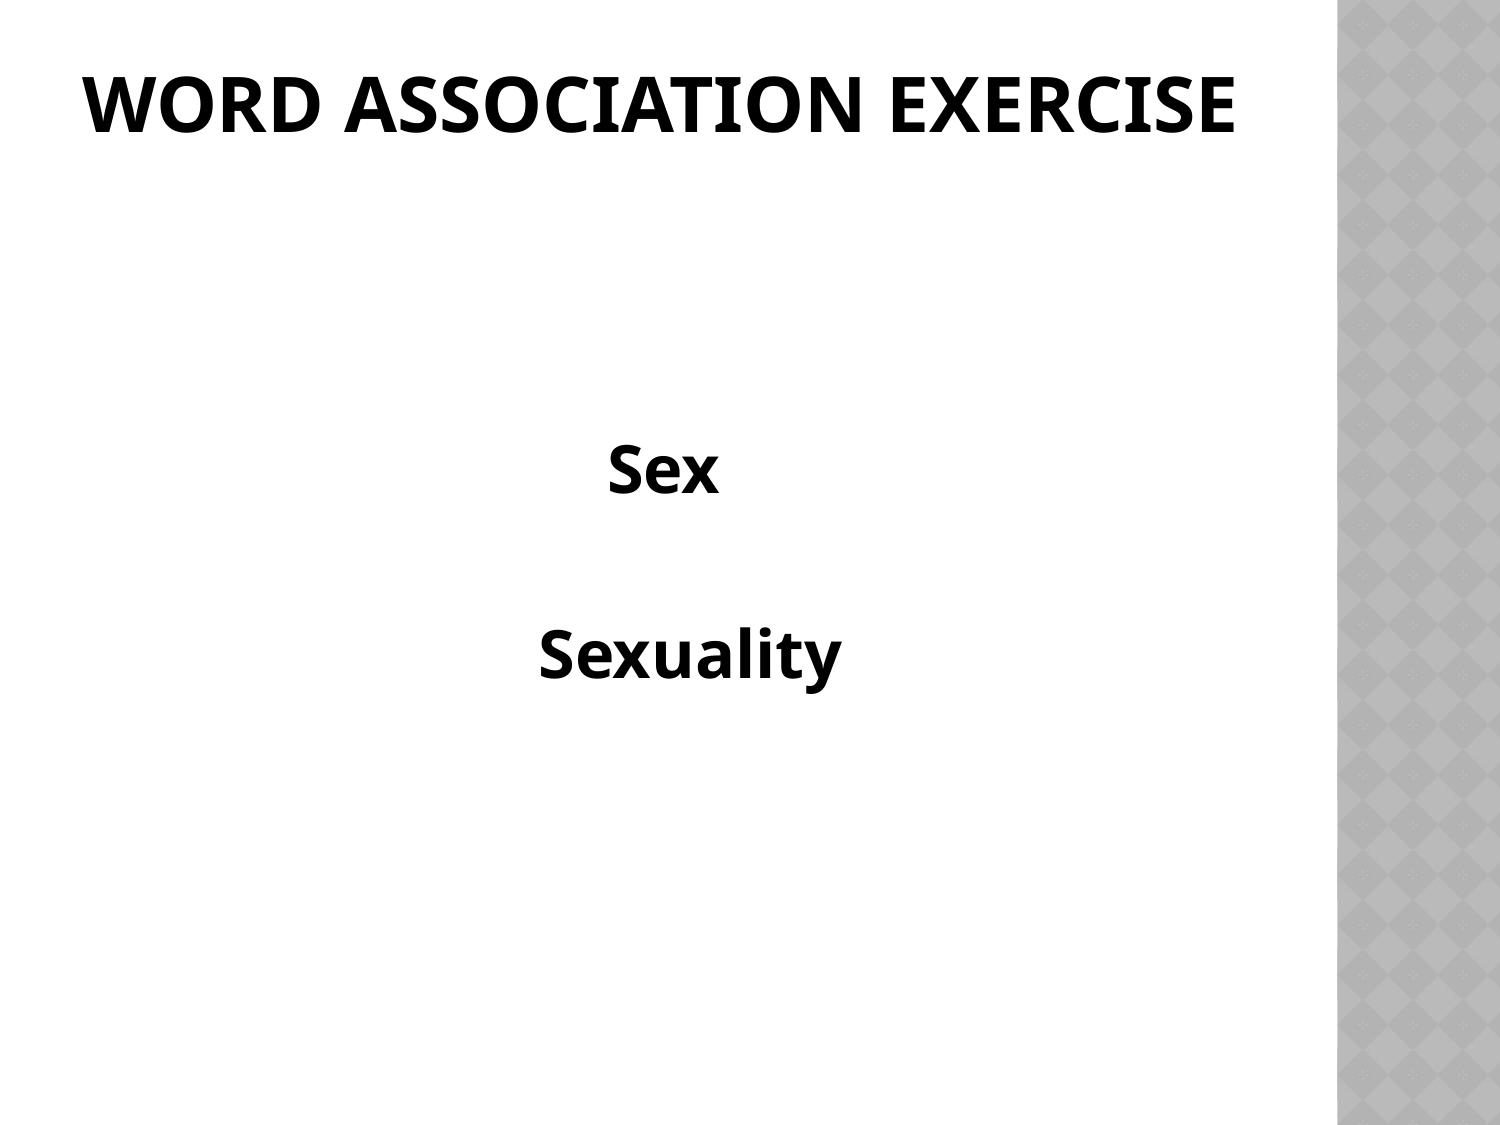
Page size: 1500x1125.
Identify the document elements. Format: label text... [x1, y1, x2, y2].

list Sex Sexuality [74, 263, 1263, 1060]
title Word Association Exercise [75, 52, 1263, 241]
